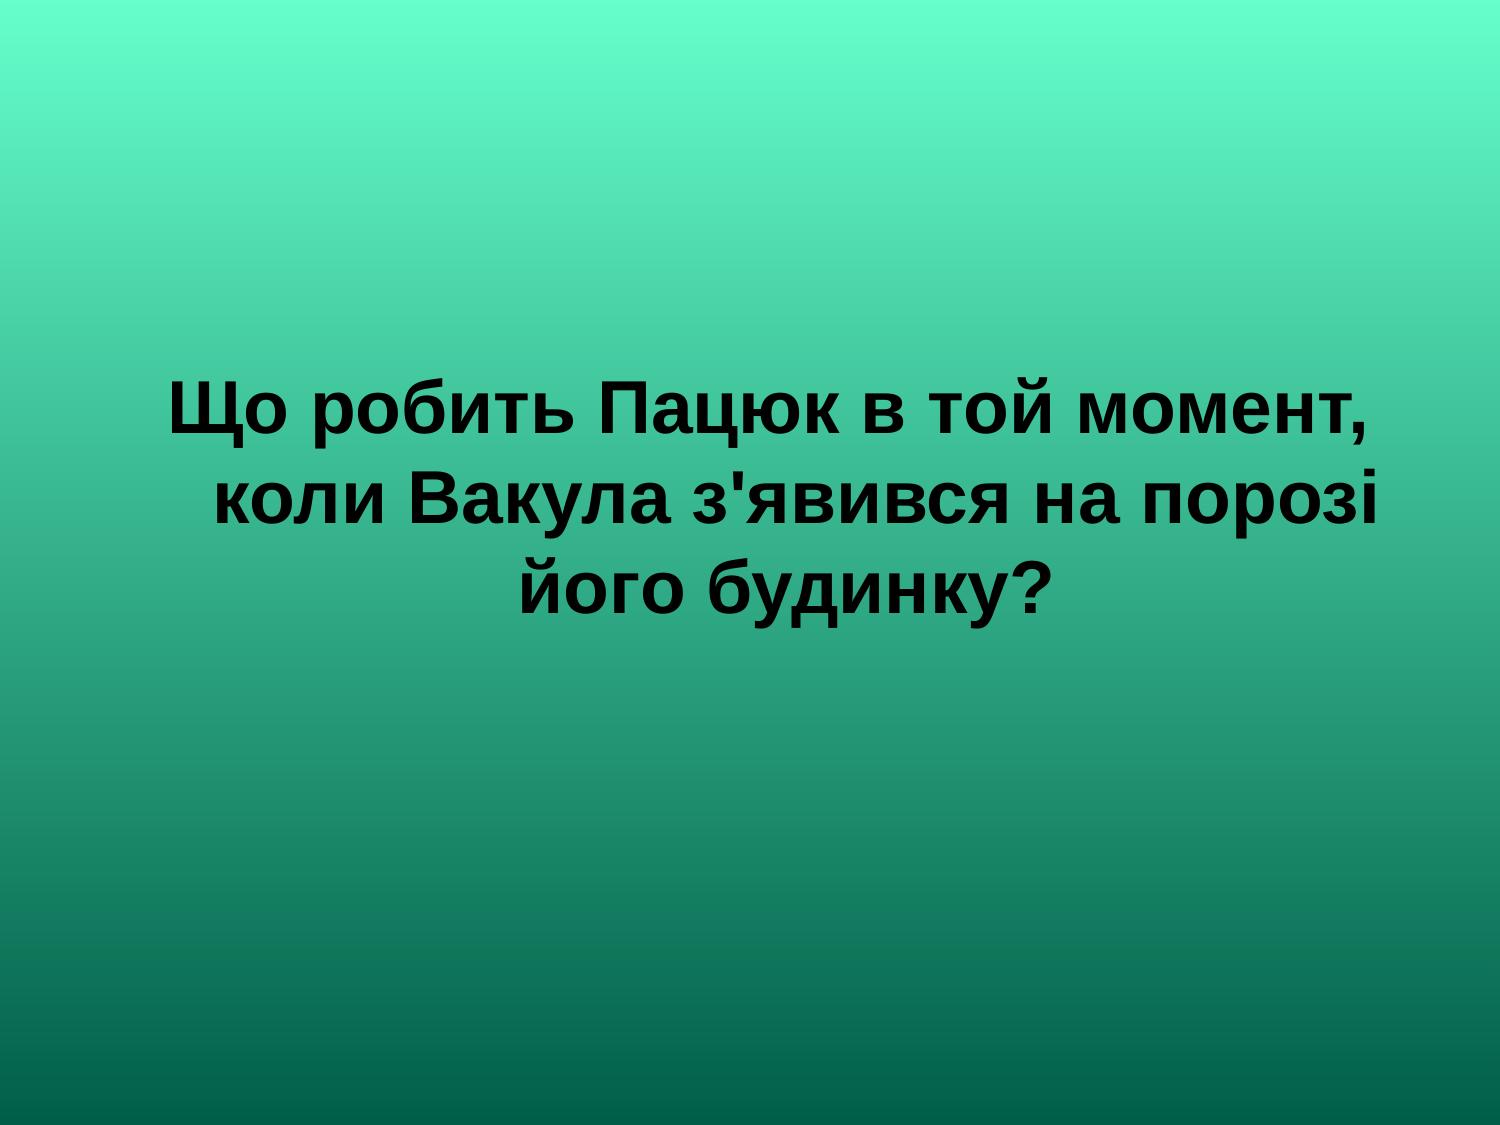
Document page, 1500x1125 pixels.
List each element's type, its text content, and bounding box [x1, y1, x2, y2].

list Що робить Пацюк в той момент, коли Вакула з'явився на порозі його будинку? [93, 140, 1444, 884]
